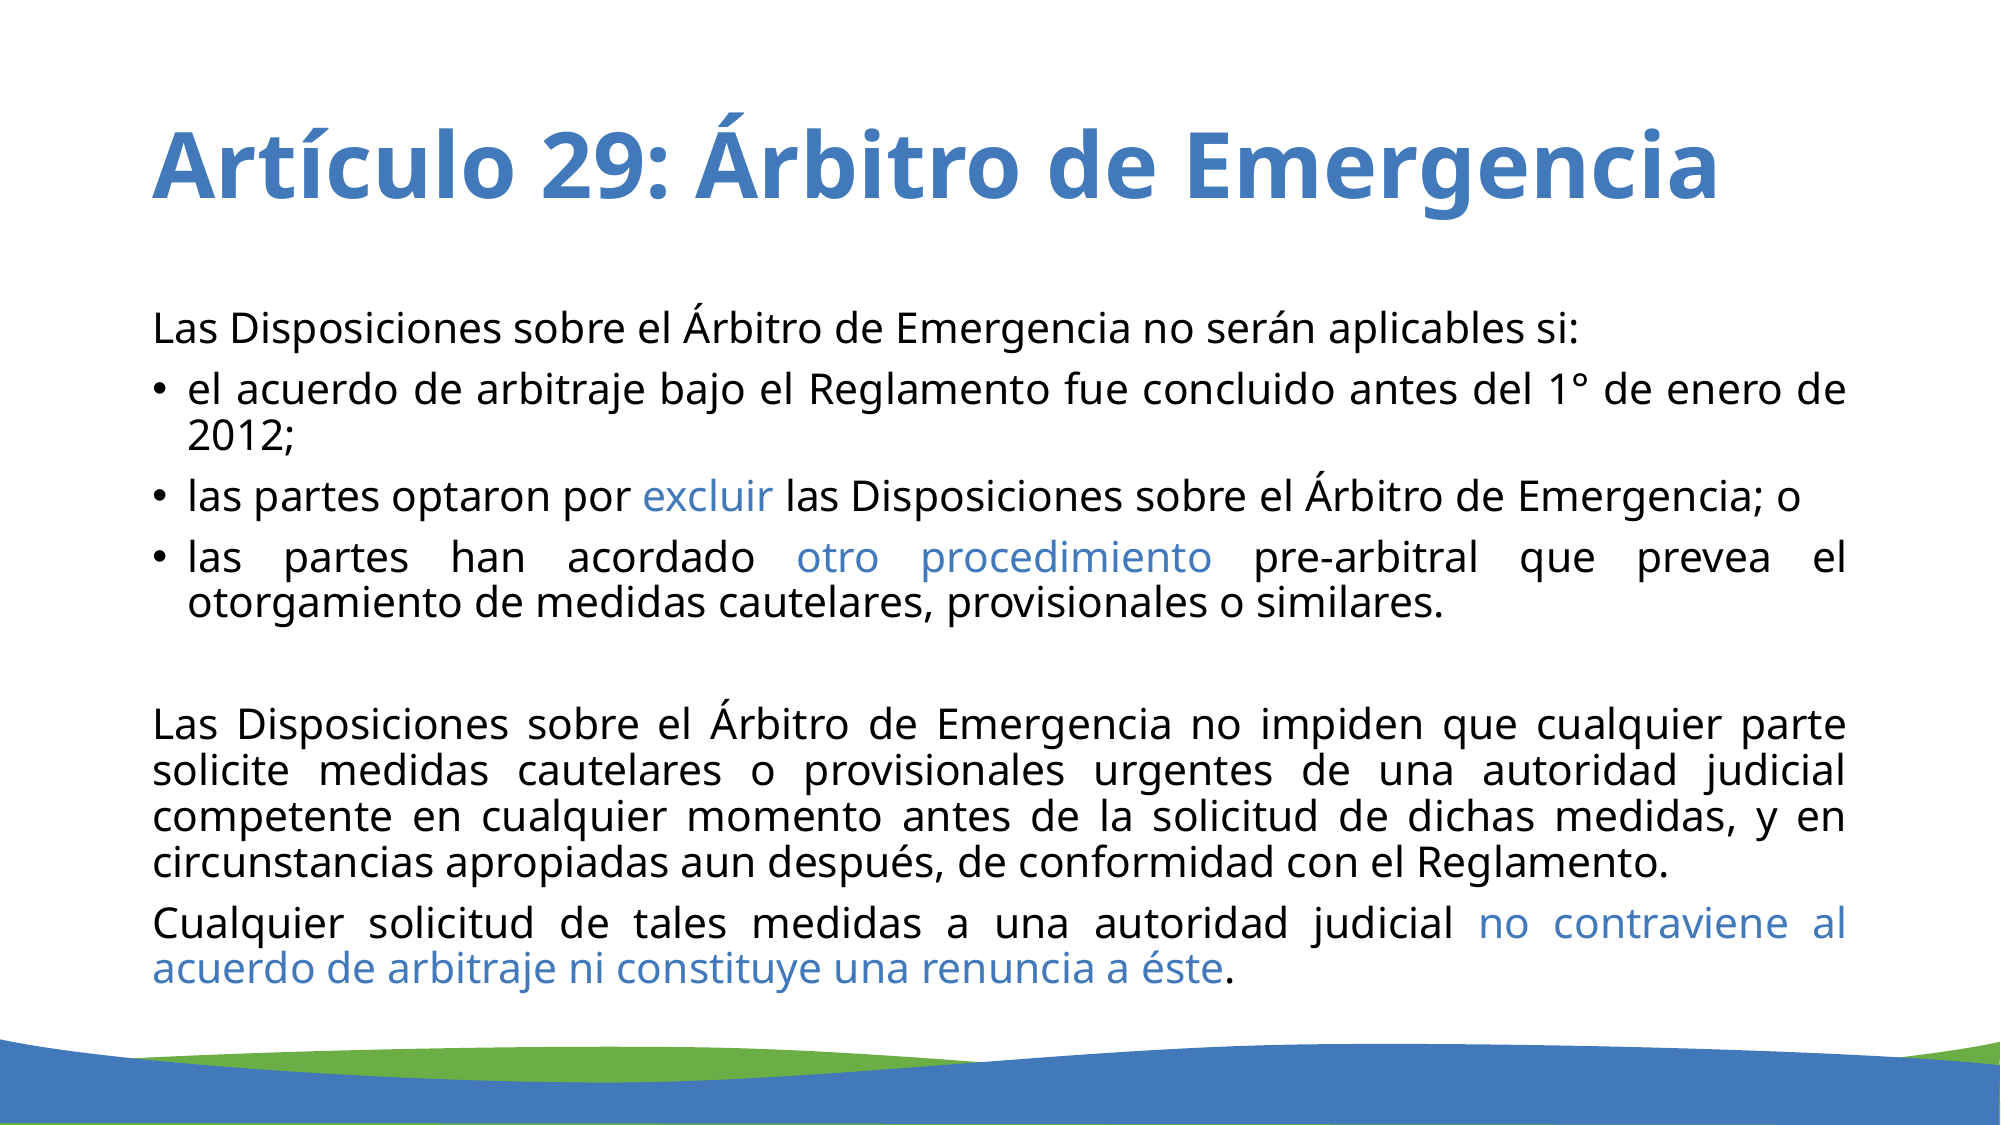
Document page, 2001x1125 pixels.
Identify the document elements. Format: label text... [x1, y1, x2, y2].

list Las Disposiciones sobre el Árbitro de Emergencia no serán aplicables si: el acuerdo de arbitraje bajo el Reglamento fue concluido antes del 1° de enero de 2012; las partes optaron por excluir las Disposiciones sobre el Árbitro de Emergencia; o las partes han acordado otro procedimiento pre-arbitral que prevea el otorgamiento de medidas cautelares, provisionales o similares. Las Disposiciones sobre el Árbitro de Emergencia no impiden que cualquier parte solicite medidas cautelares o provisionales urgentes de una autoridad judicial competente en cualquier momento antes de la solicitud de dichas medidas, y en circunstancias apropiadas aun después, de conformidad con el Reglamento. Cualquier solicitud de tales medidas a una autoridad judicial no contraviene al acuerdo de arbitraje ni constituye una renuncia a éste. [137, 299, 1863, 1014]
title Artículo 29: Árbitro de Emergencia [137, 59, 1863, 278]
